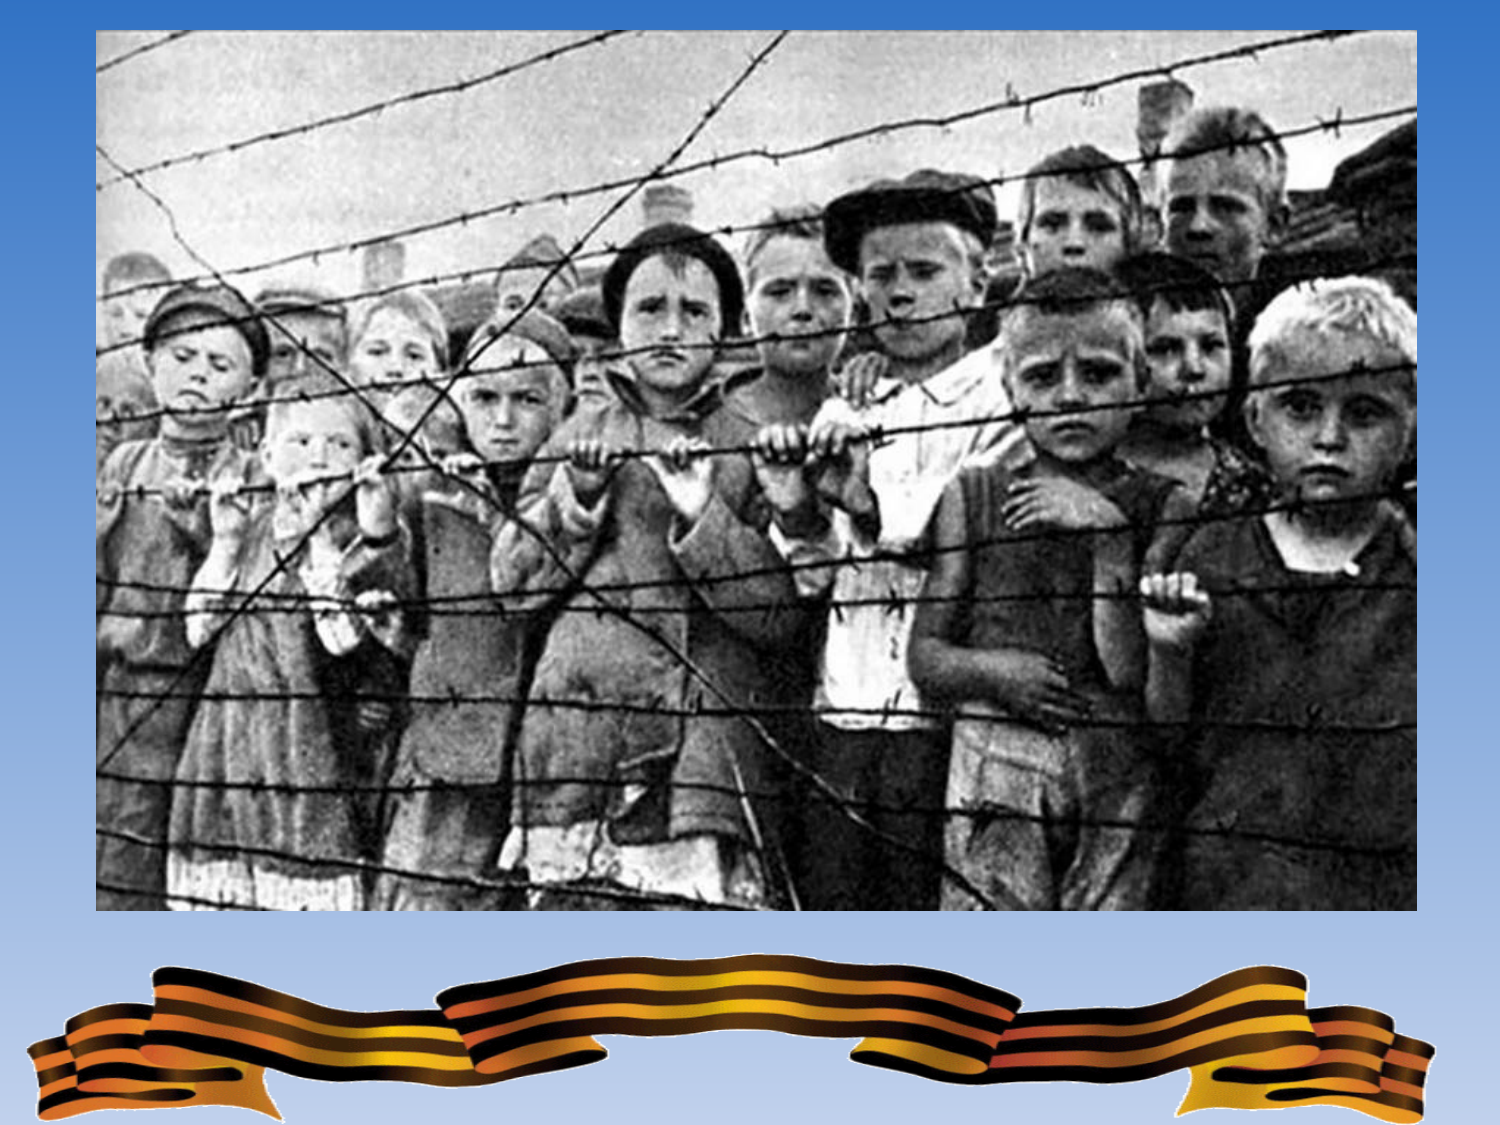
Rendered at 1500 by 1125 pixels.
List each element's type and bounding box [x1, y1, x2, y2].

picture [0, 940, 1500, 1125]
picture [96, 30, 1418, 912]
